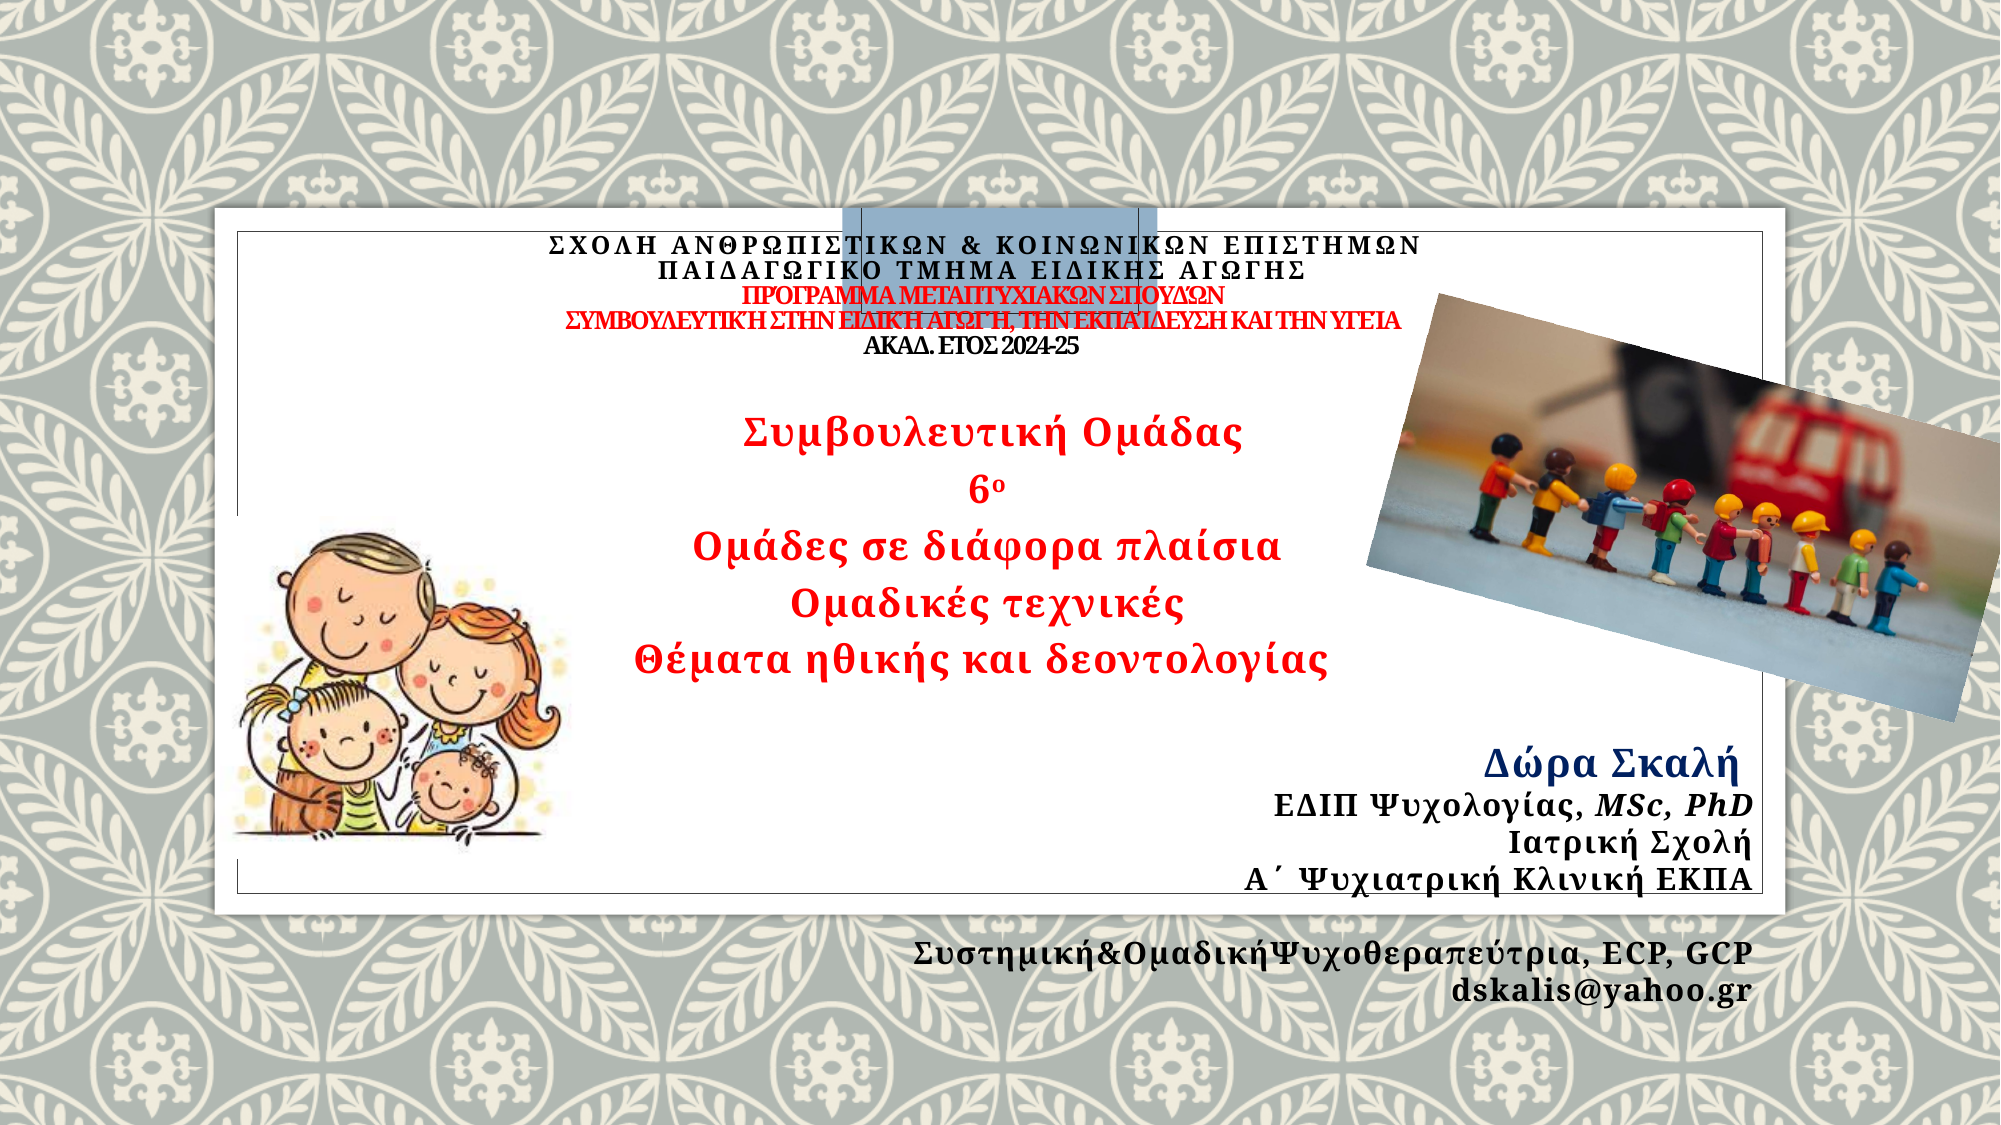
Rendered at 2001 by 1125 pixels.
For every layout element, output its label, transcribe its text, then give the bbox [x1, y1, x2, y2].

subtitle Συμβουλευτική Ομάδας 6ο Oμάδες σε διάφορα πλαίσια Ομαδικές τεχνικές Θέματα ηθικής και δεοντολογίας Δώρα Σκαλή Δώρα Σκαλή ΕΔΙΠ Ψυχολογίας, MSc, PhD Ιατρική Σχολή Α΄ Ψυχιατρική Κλινική ΕΚΠΑ Συστημική&ΟμαδικήΨυχοθεραπεύτρια, ΕCP, GCP dskalis@yahoo.gr [205, 366, 1769, 1116]
picture [220, 516, 581, 859]
picture [1367, 293, 2000, 722]
title ΣΧΟΛΗ ΑΝΘΡΩΠΙΣΤΙΚΩΝ & ΚΟΙΝΩΝΙΚΩΝ ΕΠΙΣΤΗΜΩΝ ΠΑΙΔΑΓΩΓΙΚΟ ΤΜΗΜΑ ΕΙΔΙΚΗΣ ΑΓΩΓΗΣ Πρόγραμμα Μεταπτυχιακών Σπουδών Συμβουλευτική στην Ειδική Αγωγή, την Εκπαίδευση και την Υγεία Ακαδ. ετος 2024-25 [288, 235, 1680, 359]
